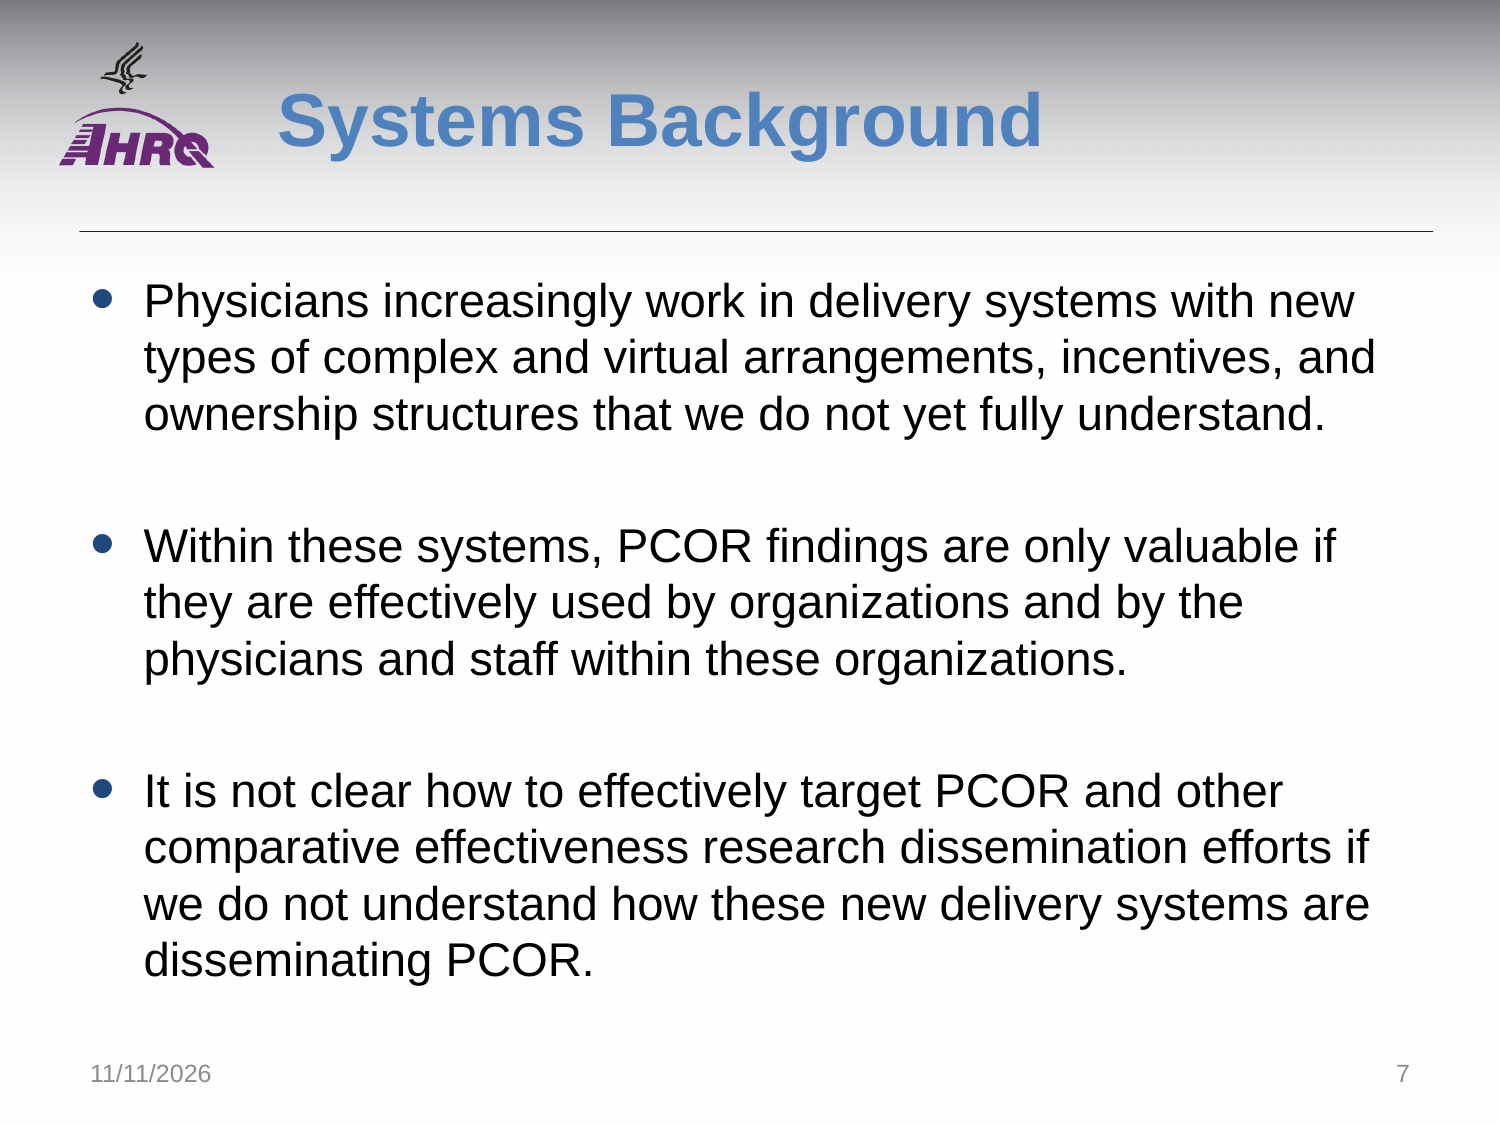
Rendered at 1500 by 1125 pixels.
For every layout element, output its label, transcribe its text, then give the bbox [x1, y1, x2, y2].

title Systems Background [262, 45, 1425, 188]
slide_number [75, 1042, 425, 1103]
picture [0, 0, 1500, 1125]
slide_number 7 [1074, 1042, 1425, 1103]
list Physicians increasingly work in delivery systems with new types of complex and virtual arrangements, incentives, and ownership structures that we do not yet fully understand. Within these systems, PCOR findings are only valuable if they are effectively used by organizations and by the physicians and staff within these organizations. It is not clear how to effectively target PCOR and other comparative effectiveness research dissemination efforts if we do not understand how these new delivery systems are disseminating PCOR. [75, 262, 1425, 1005]
